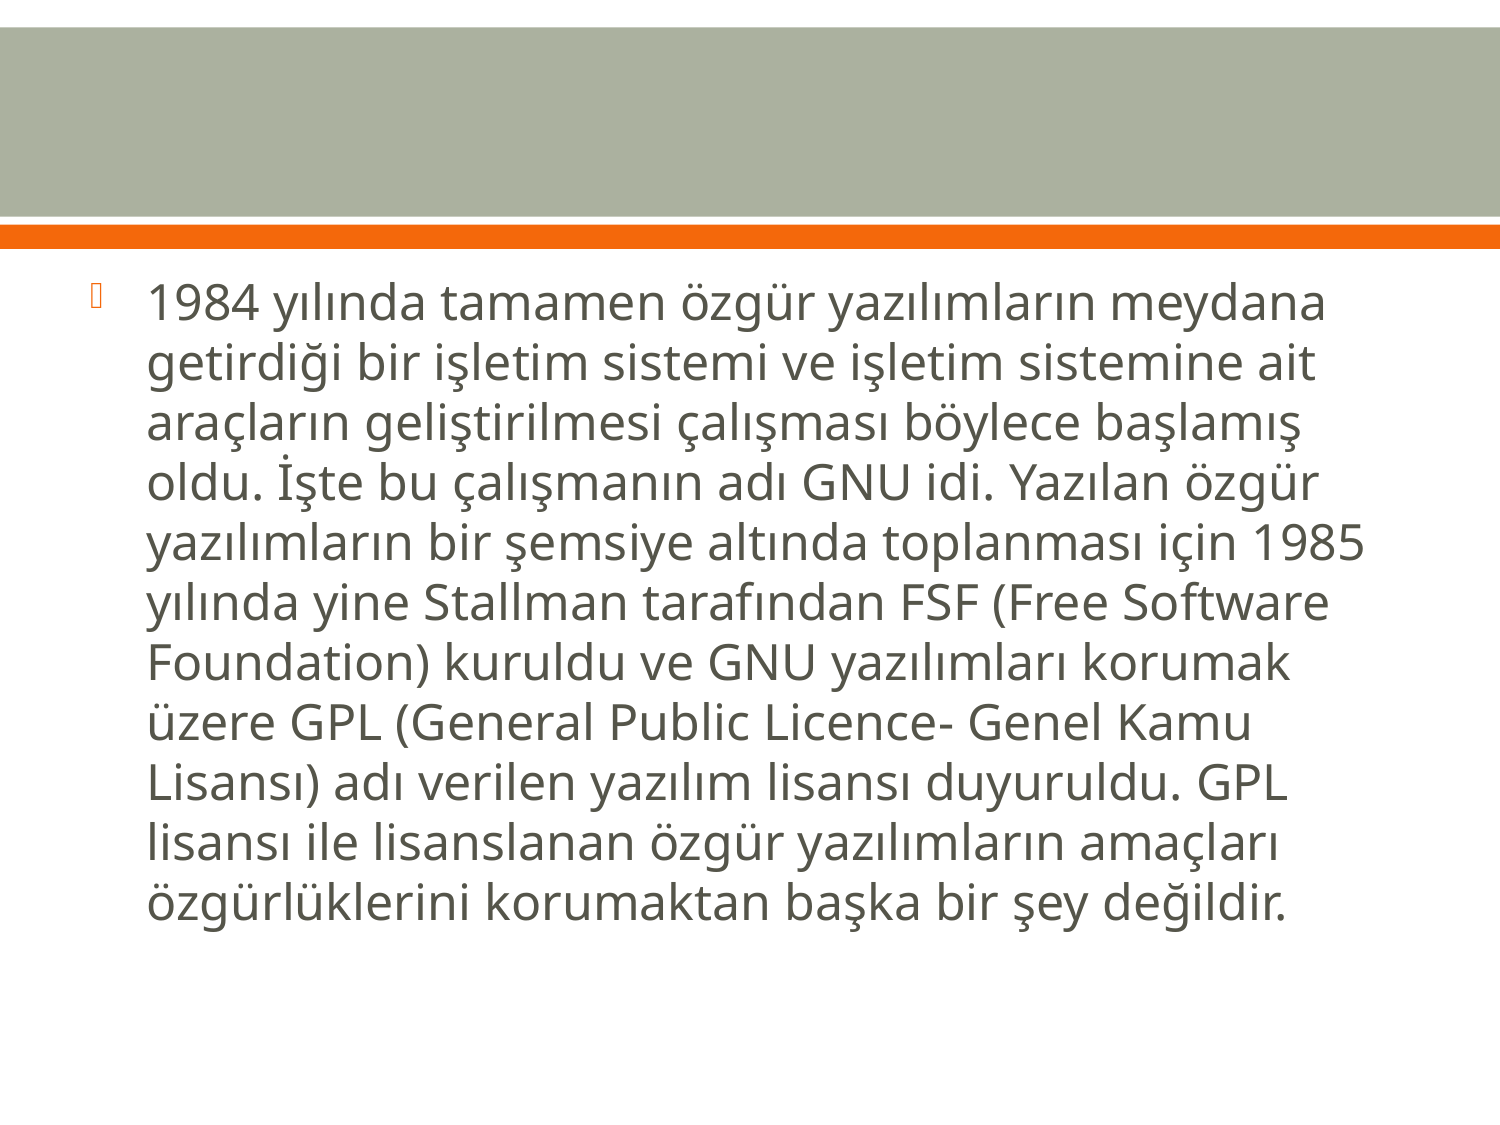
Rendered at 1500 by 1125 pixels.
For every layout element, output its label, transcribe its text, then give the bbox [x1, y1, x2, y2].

list 1984 yılında tamamen özgür yazılımların meydana getirdiği bir işletim sistemi ve işletim sistemine ait araçların geliştirilmesi çalışması böylece başlamış oldu. İşte bu çalışmanın adı GNU idi. Yazılan özgür yazılımların bir şemsiye altında toplanması için 1985 yılında yine Stallman tarafından FSF (Free Software Foundation) kuruldu ve GNU yazılımları korumak üzere GPL (General Public Licence- Genel Kamu Lisansı) adı verilen yazılım lisansı duyuruldu. GPL lisansı ile lisanslanan özgür yazılımların amaçları özgürlüklerini korumaktan başka bir şey değildir. [75, 262, 1425, 1005]
